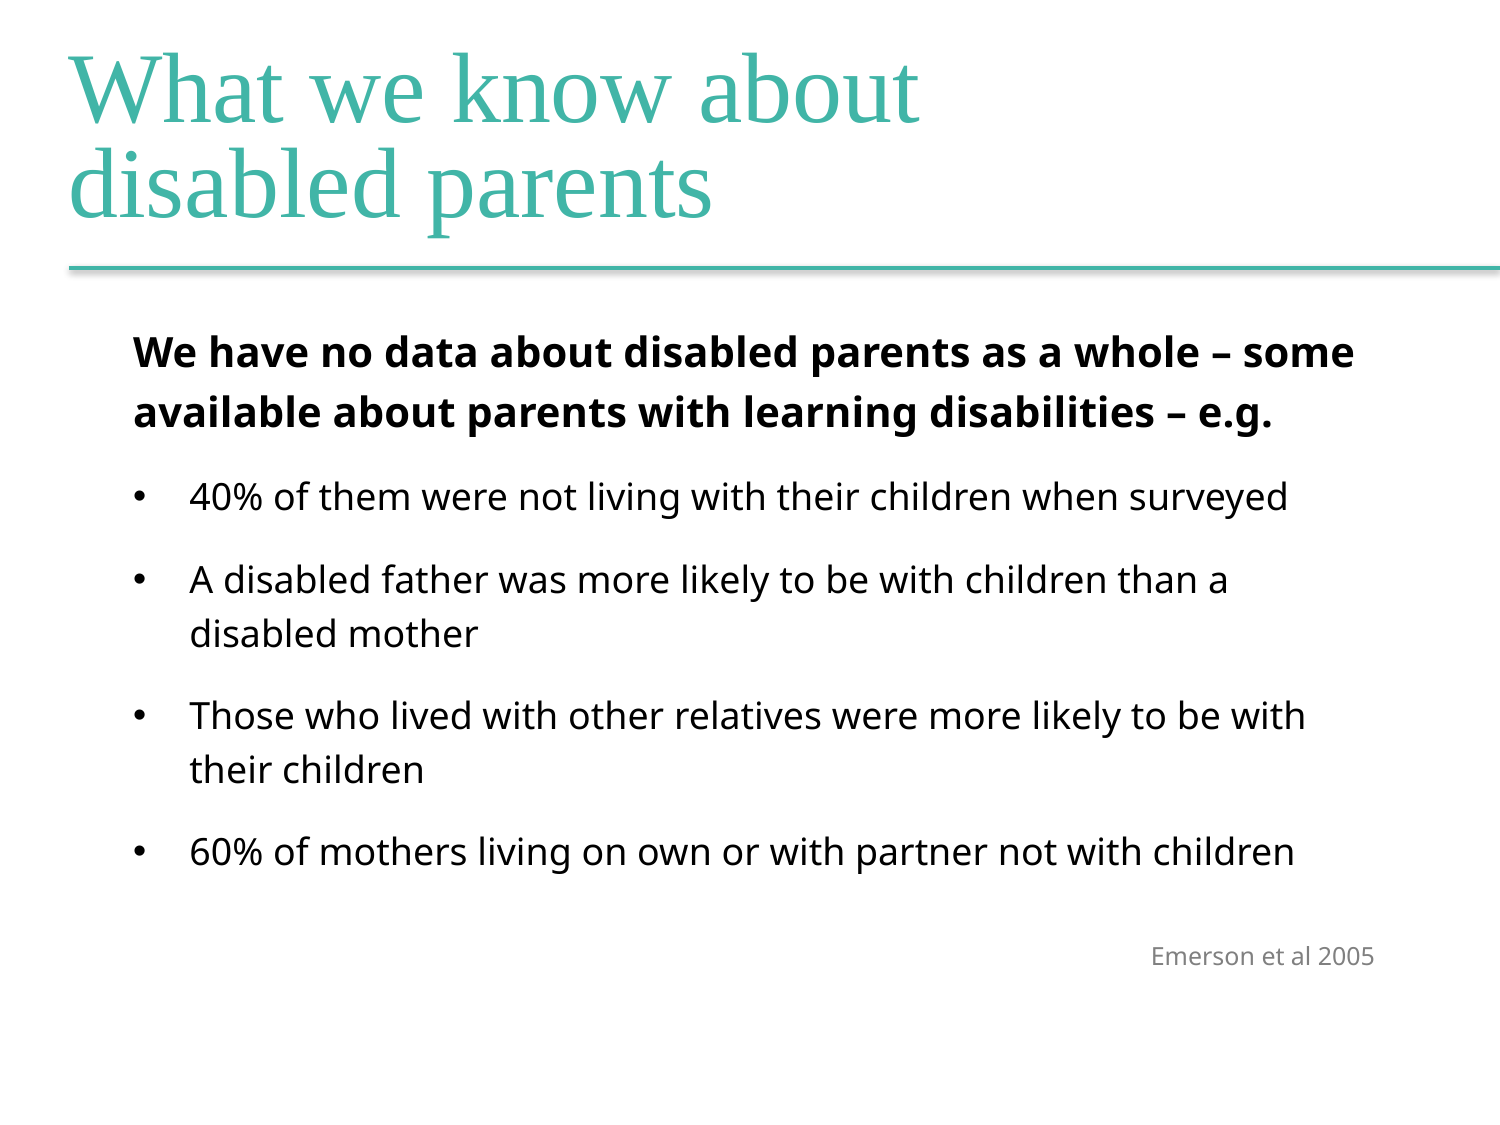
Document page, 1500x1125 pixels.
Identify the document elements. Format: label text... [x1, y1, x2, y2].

text_box What we know about disabled parents [53, 0, 1271, 286]
list We have no data about disabled parents as a whole – some available about parents with learning disabilities – e.g. 40% of them were not living with their children when surveyed A disabled father was more likely to be with children than a disabled mother Those who lived with other relatives were more likely to be with their children 60% of mothers living on own or with partner not with children Emerson et al 2005 [118, 308, 1391, 925]
